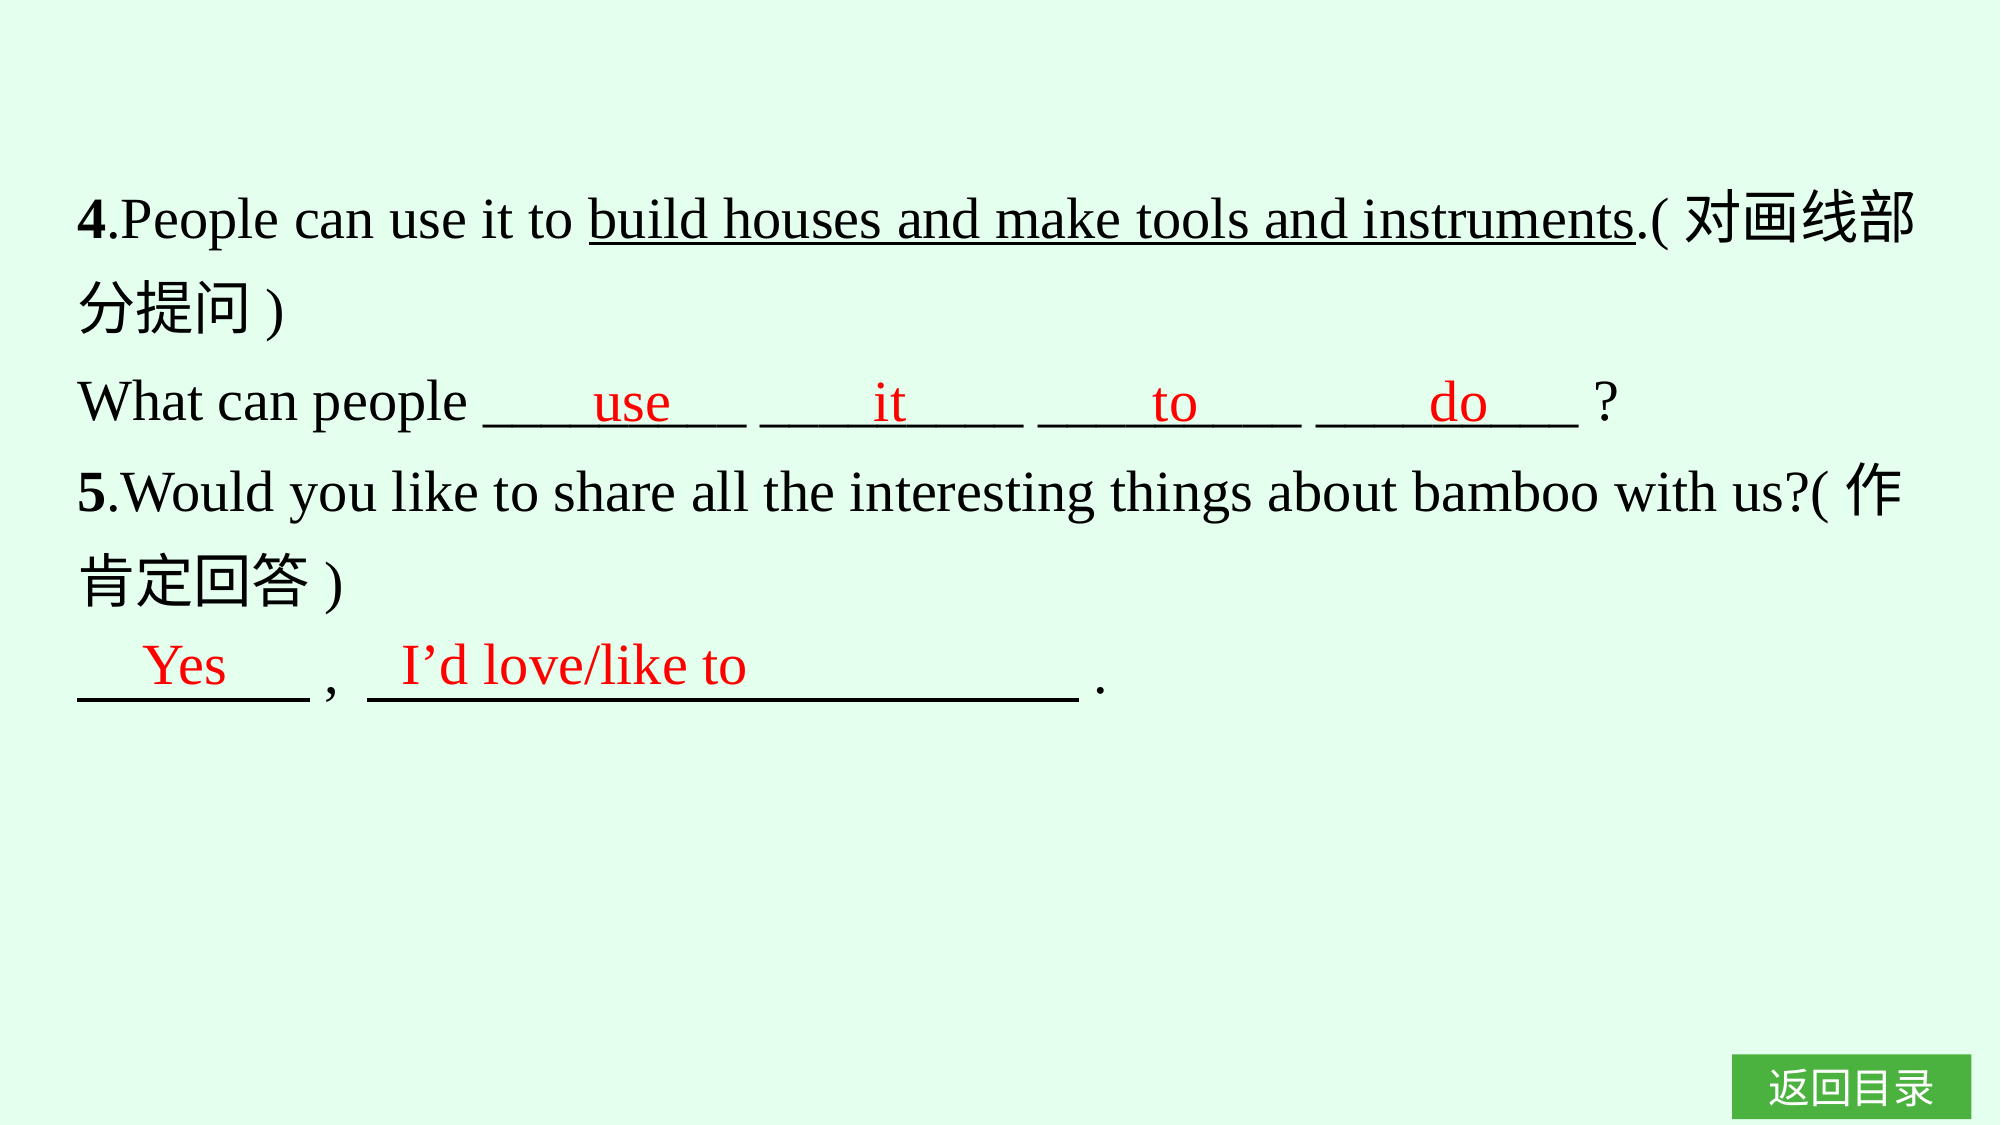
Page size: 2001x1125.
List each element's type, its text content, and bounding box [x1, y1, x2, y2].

text_box Yes [127, 604, 243, 704]
text_box 4.People can use it to build houses and make tools and instruments.(对画线部分提问) What can people _________ _________ _________ _________ ? 5.Would you like to share all the interesting things about bamboo with us?(作肯定回答) , . [62, 151, 1938, 713]
text_box I’d love/like to [386, 604, 764, 704]
text_box use it to do [578, 341, 1505, 440]
